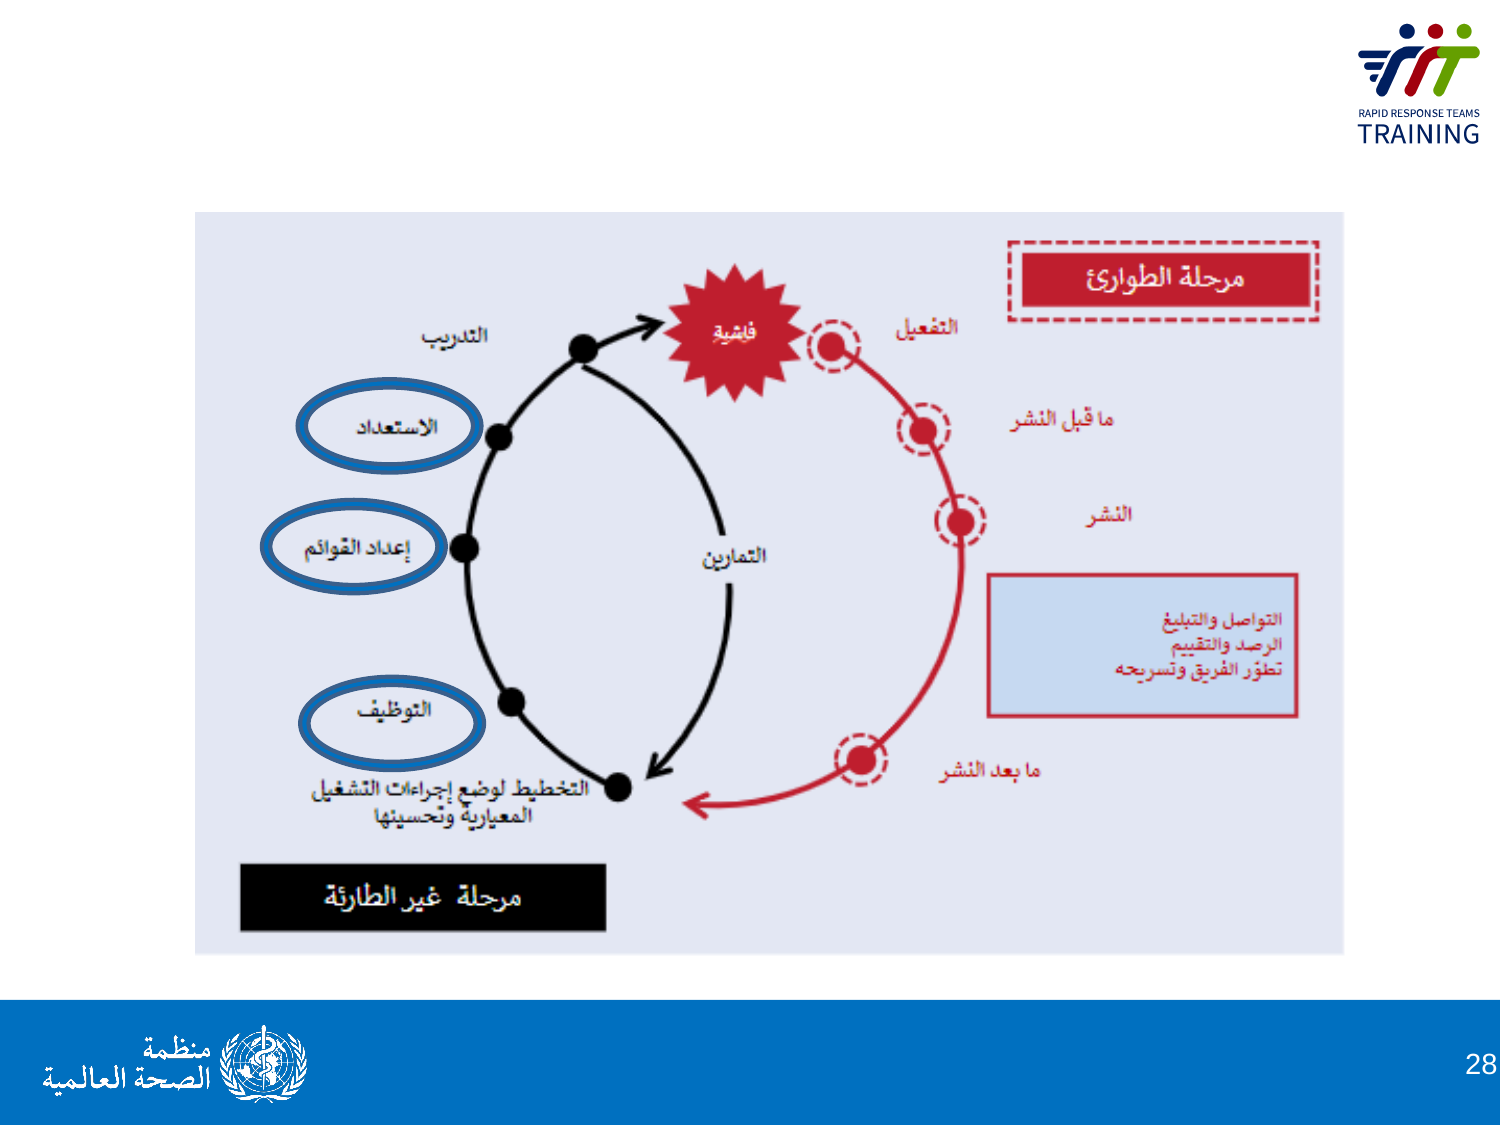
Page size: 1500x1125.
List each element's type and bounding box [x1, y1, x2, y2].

picture [1357, 23, 1480, 144]
picture [43, 1025, 307, 1103]
picture [194, 212, 1351, 958]
